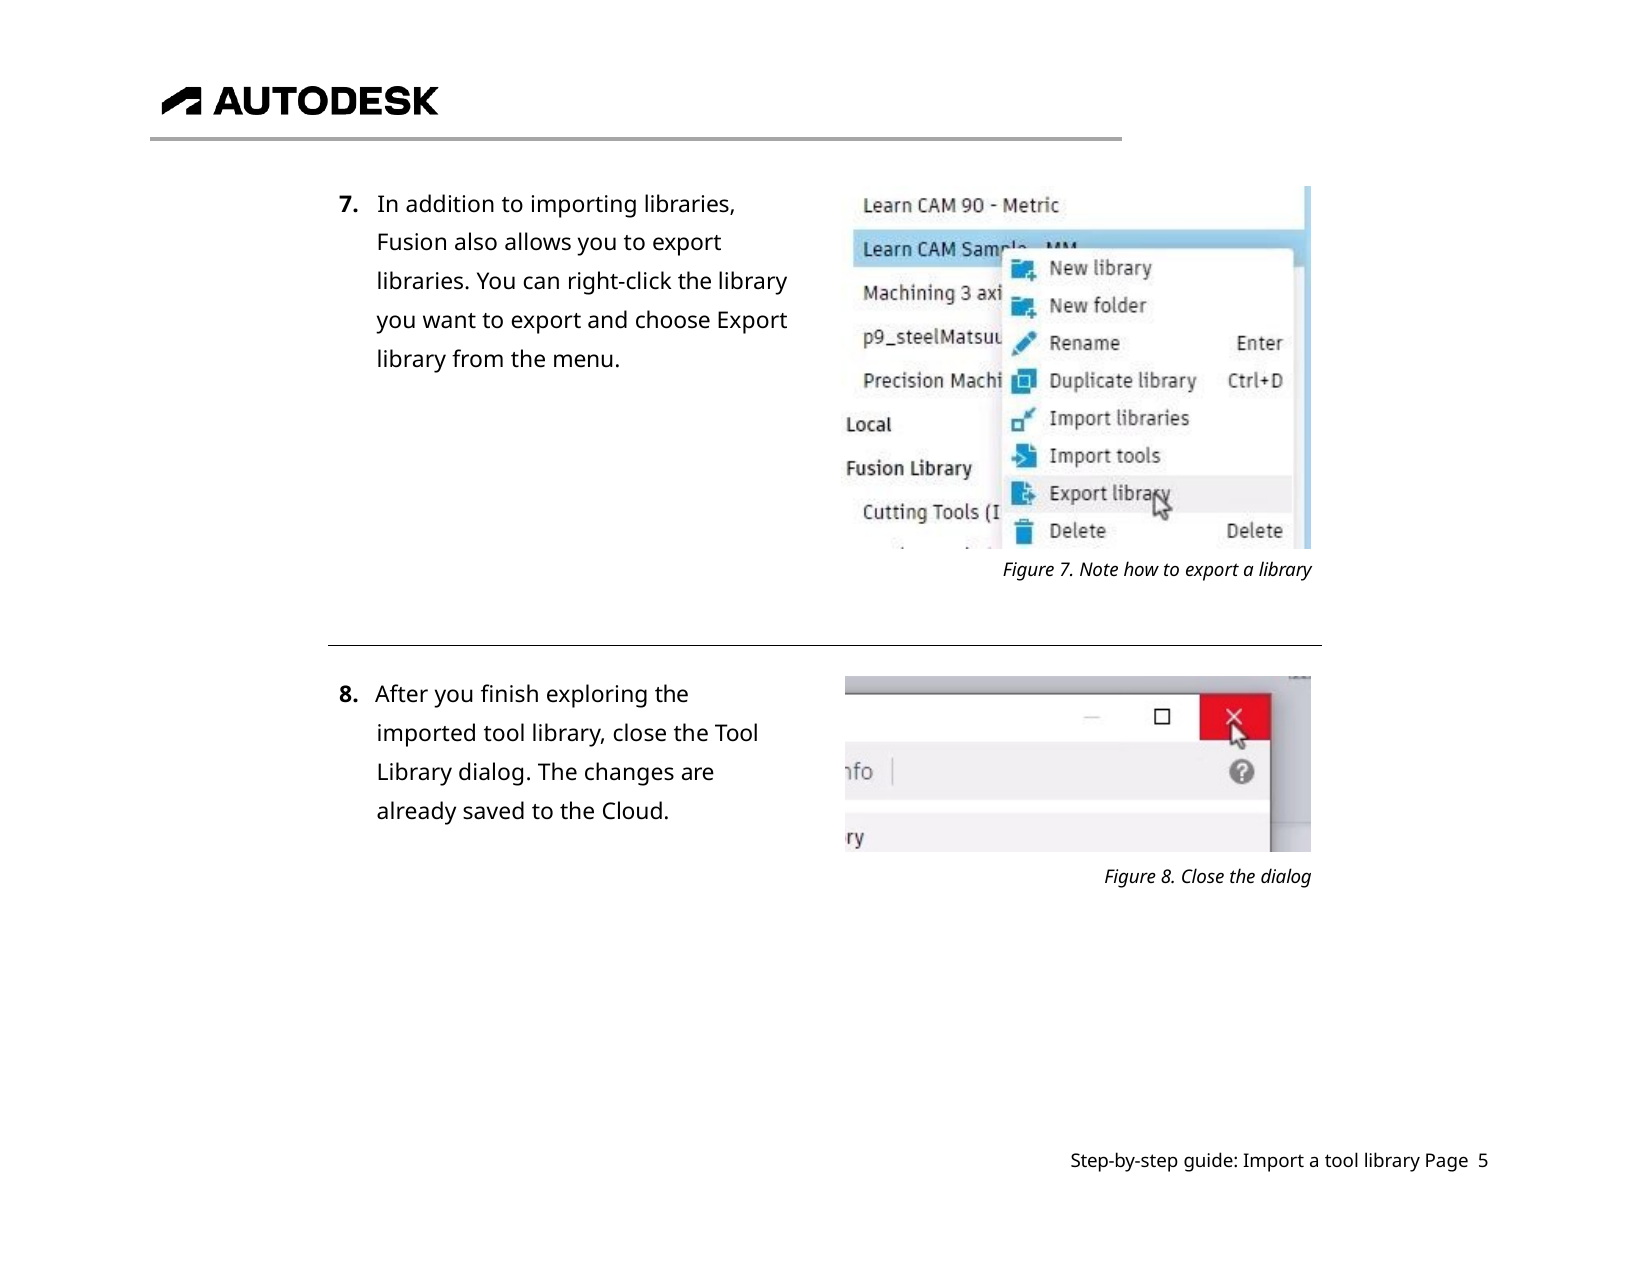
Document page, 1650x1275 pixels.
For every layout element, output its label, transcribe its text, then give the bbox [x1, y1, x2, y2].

table_header 7. In addition to importing libraries, Fusion also allows you to export libraries. You can right-click the library you want to export and choose Export library from the menu. [328, 187, 814, 645]
slide_number Step-by-step guide: Import a tool library Page 3 [1068, 1145, 1509, 1275]
table_header Figure 7. Note how to export a library [814, 187, 1322, 645]
picture [844, 676, 1311, 852]
table_cell 8. After you finish exploring the imported tool library, close the Tool Library dialog. The changes are already saved to the Cloud. [328, 646, 814, 897]
picture [161, 86, 439, 115]
picture [841, 186, 1311, 550]
table_cell Figure 8. Close the dialog [814, 646, 1322, 897]
